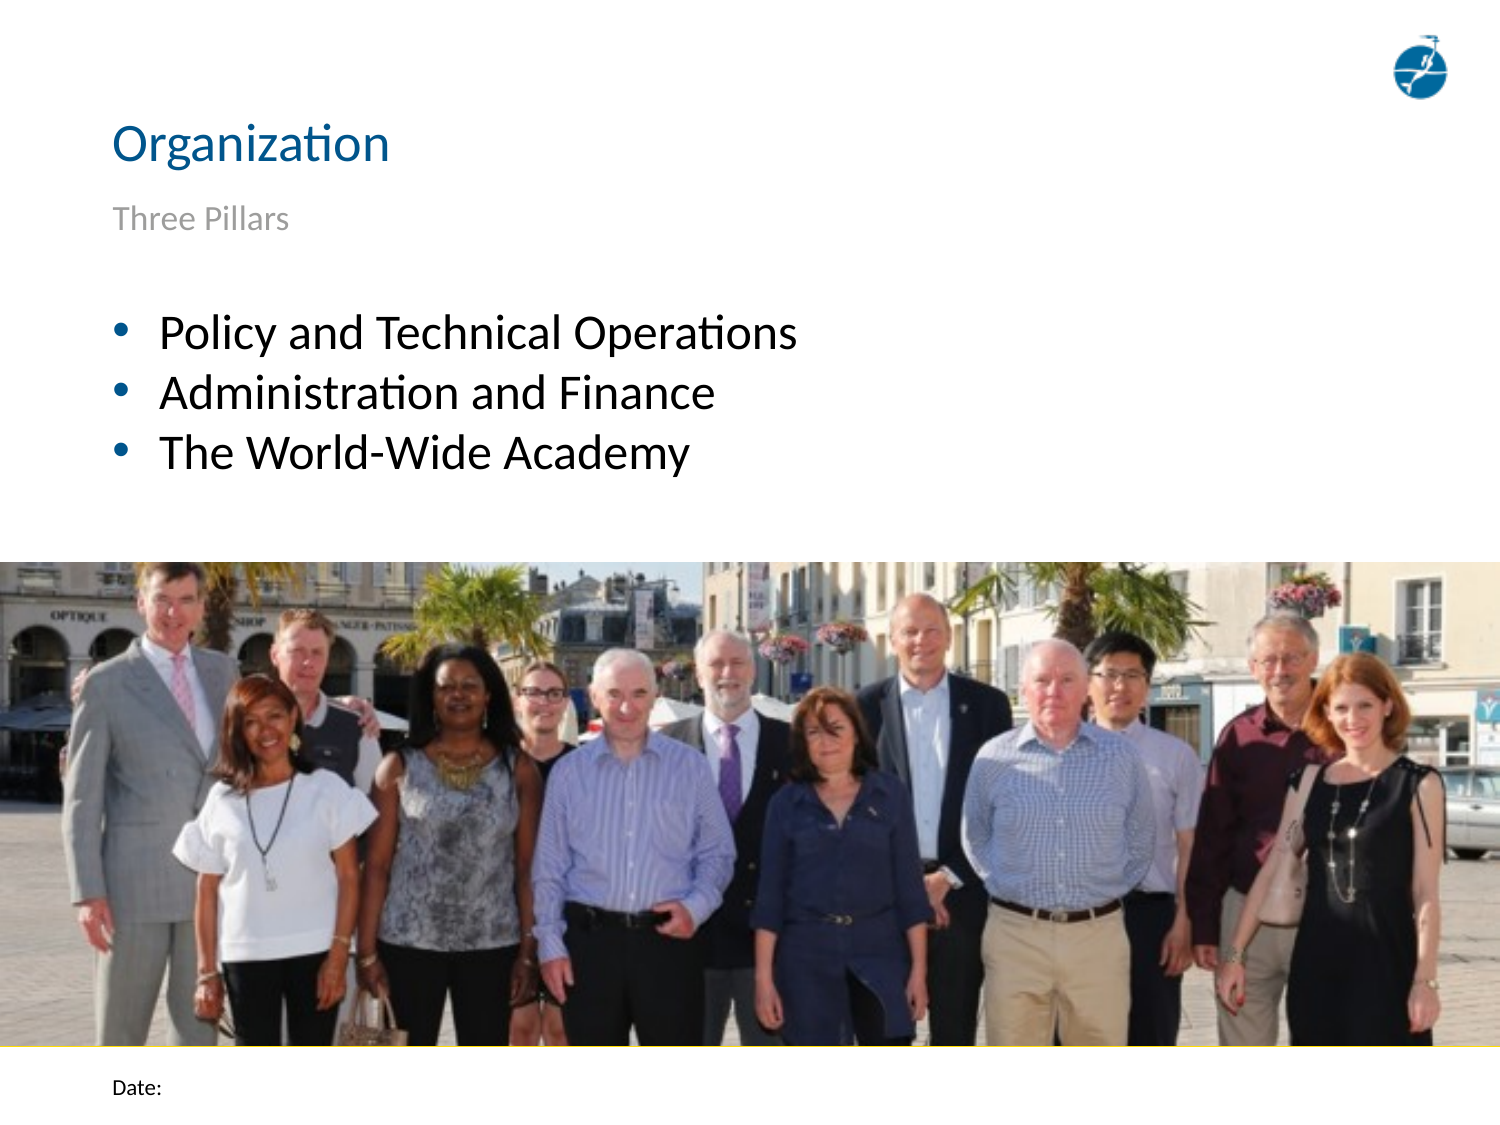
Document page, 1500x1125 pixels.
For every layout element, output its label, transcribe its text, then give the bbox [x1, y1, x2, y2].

slide_number Date: [112, 1055, 461, 1125]
title Organization [112, 19, 1388, 173]
picture [0, 562, 1500, 1046]
list Three Pillars Policy and Technical Operations Administration and Finance The World-Wide Academy [112, 190, 1388, 522]
